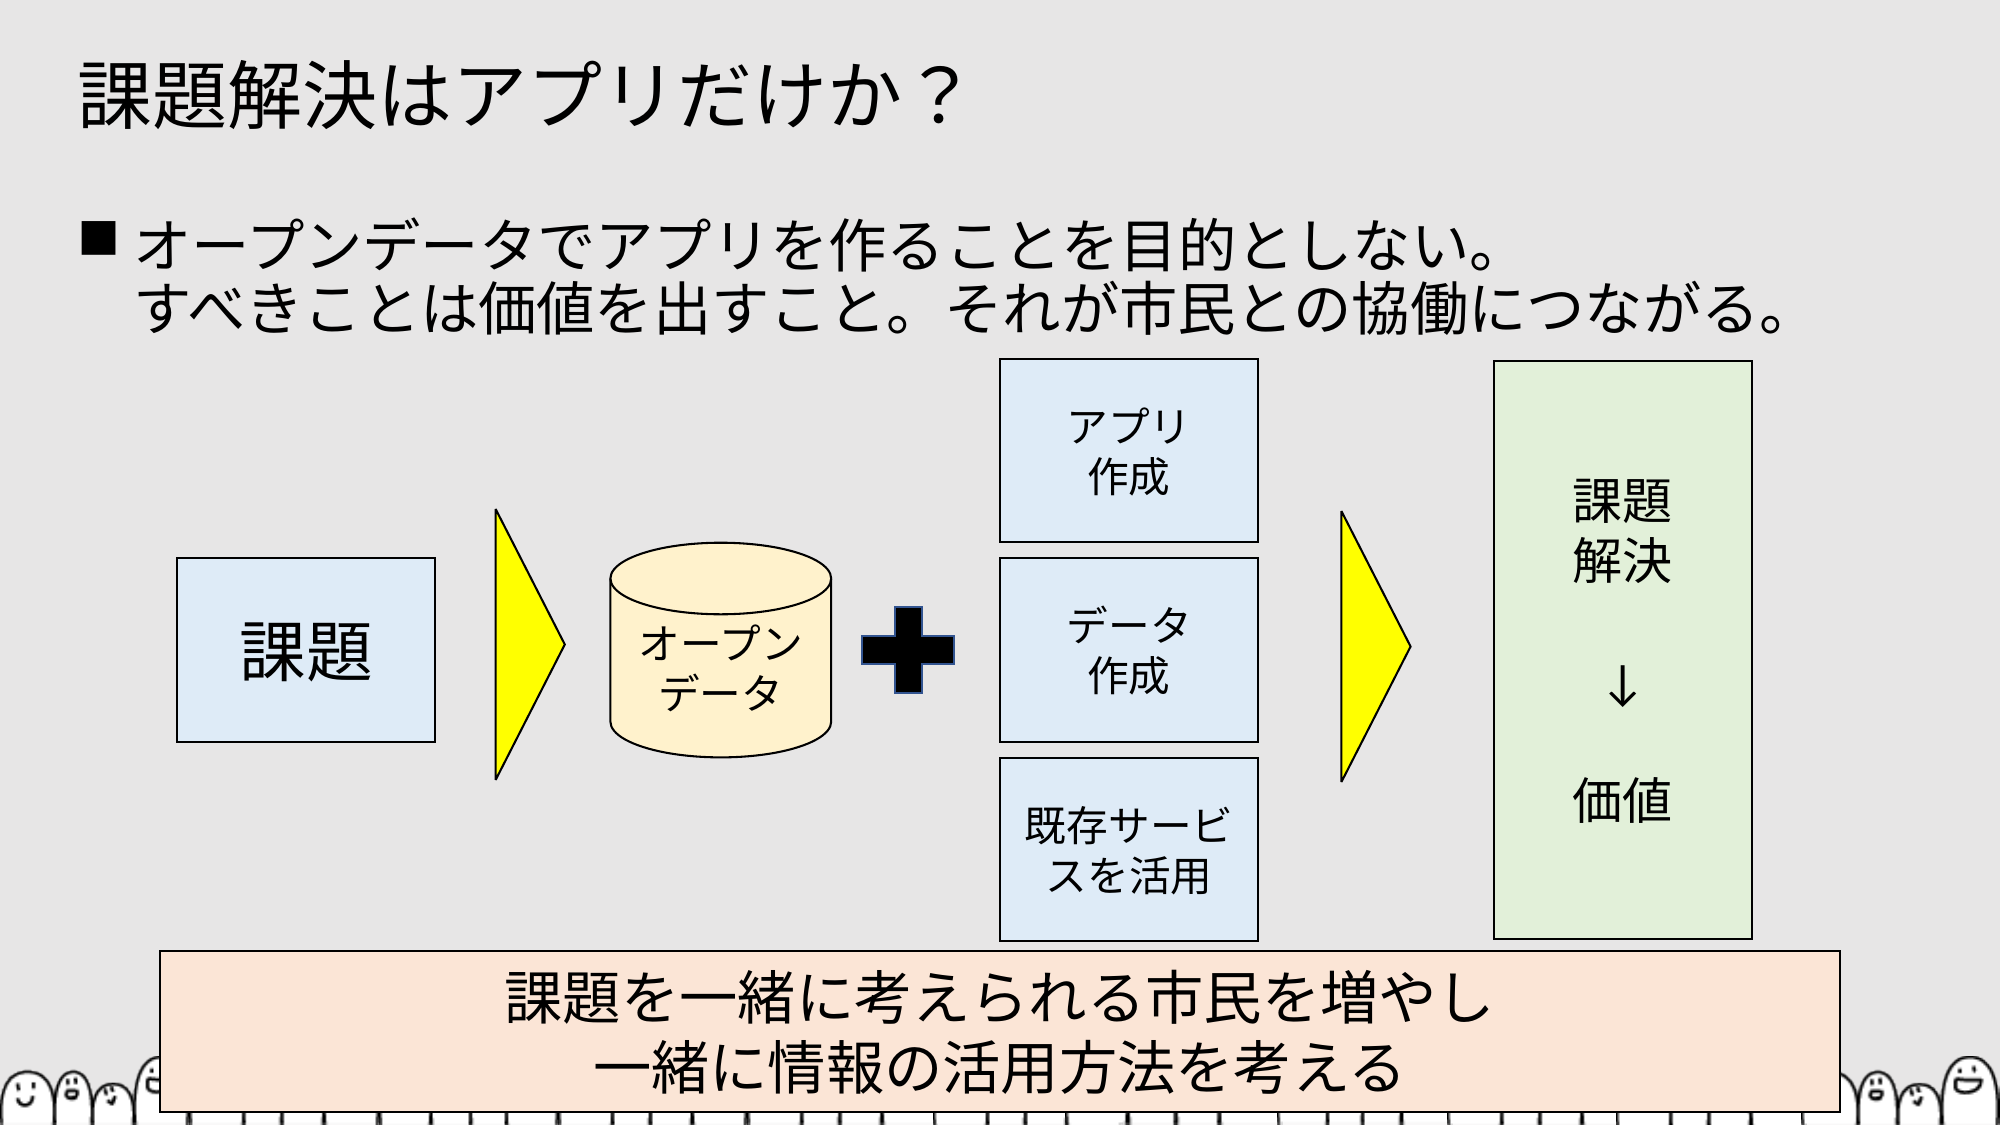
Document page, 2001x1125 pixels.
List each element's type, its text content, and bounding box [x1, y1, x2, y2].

title 課題解決はアプリだけか？ [31, 32, 1969, 167]
text_box [1340, 510, 1412, 783]
text_box データ 作成 [999, 557, 1259, 743]
list オープンデータでアプリを作ることを目的としない。 すべきことは価値を出すこと。それが市民との協働につながる。 [31, 210, 1969, 1022]
text_box 課題 解決 ↓ 価値 [1493, 360, 1753, 940]
text_box [494, 508, 566, 781]
text_box アプリ 作成 [999, 358, 1259, 543]
text_box 課題を一緒に考えられる市民を増やし 一緒に情報の活用方法を考える [159, 950, 1841, 1113]
text_box 課題 [176, 557, 436, 743]
text_box 既存サービスを活用 [999, 757, 1259, 942]
text_box オープン データ [609, 541, 833, 759]
picture [0, 1056, 2000, 1125]
text_box [861, 606, 955, 694]
